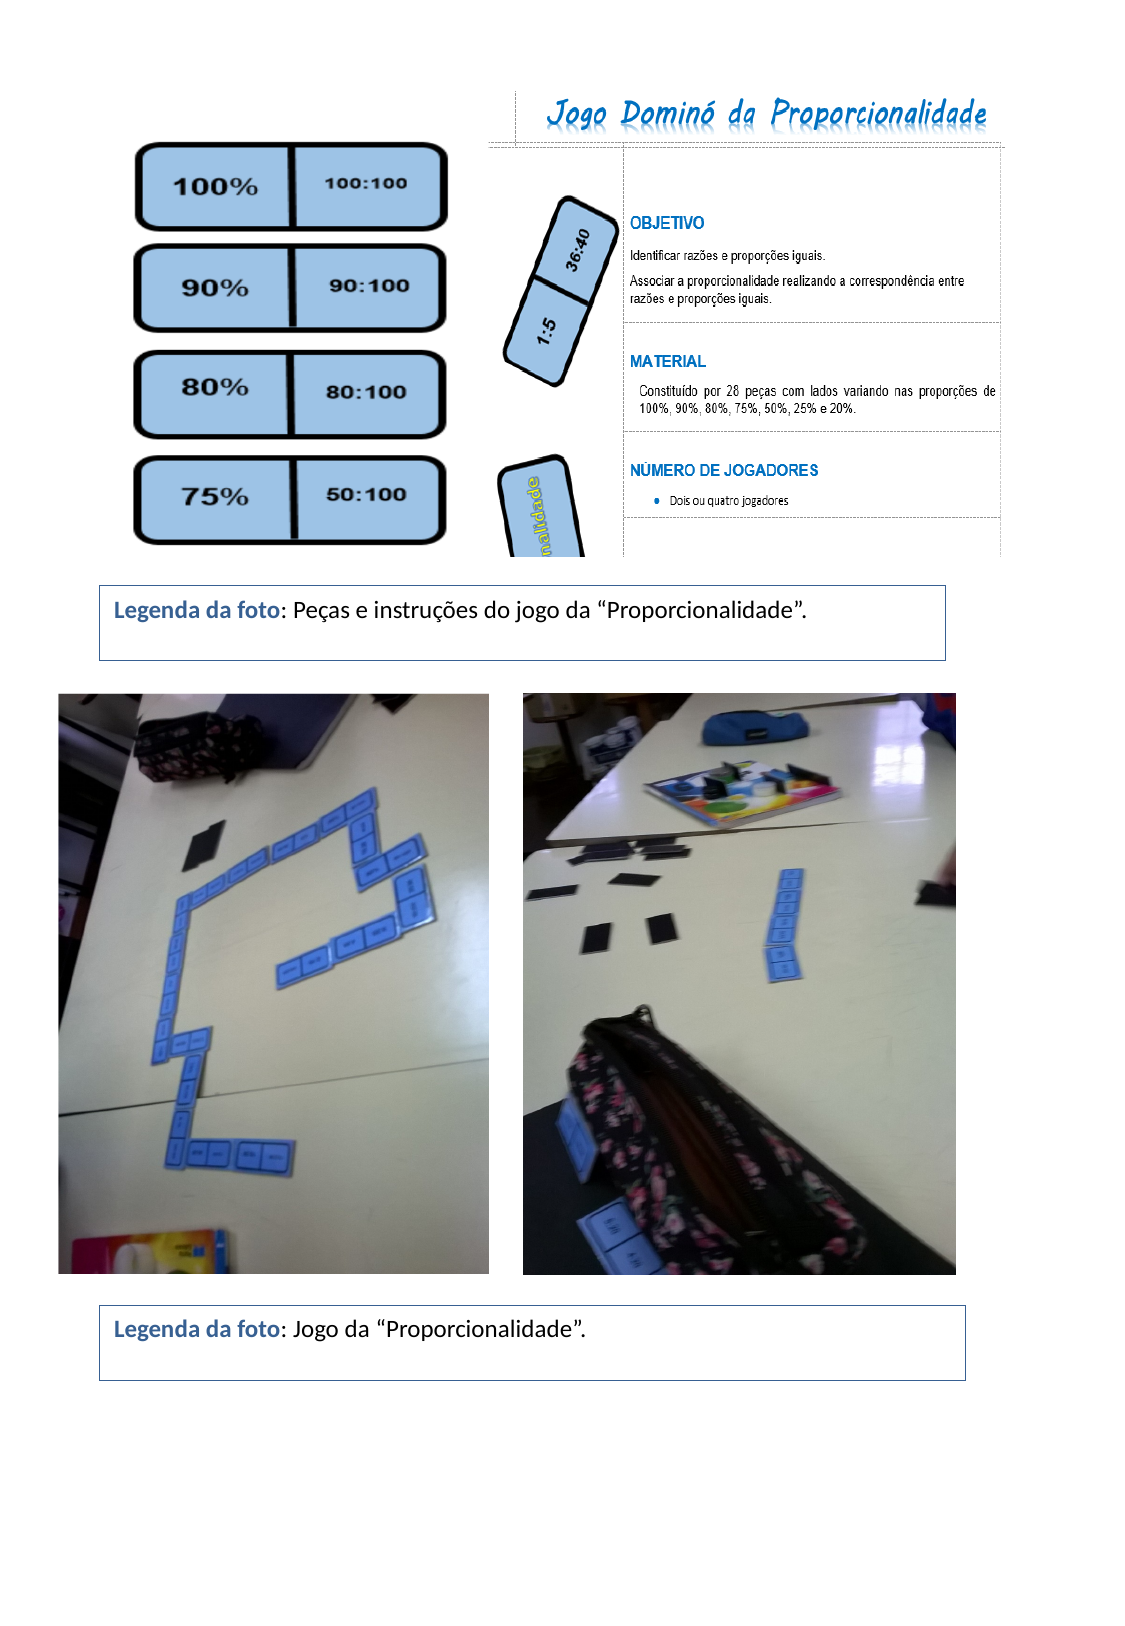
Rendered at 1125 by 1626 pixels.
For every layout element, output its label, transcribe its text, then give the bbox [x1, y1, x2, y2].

picture [78, 91, 1006, 557]
picture [0, 693, 1030, 1274]
text_box Legenda da foto: Jogo da “Proporcionalidade”. [99, 1305, 966, 1381]
text_box Legenda da foto: Peças e instruções do jogo da “Proporcionalidade”. [99, 585, 946, 661]
